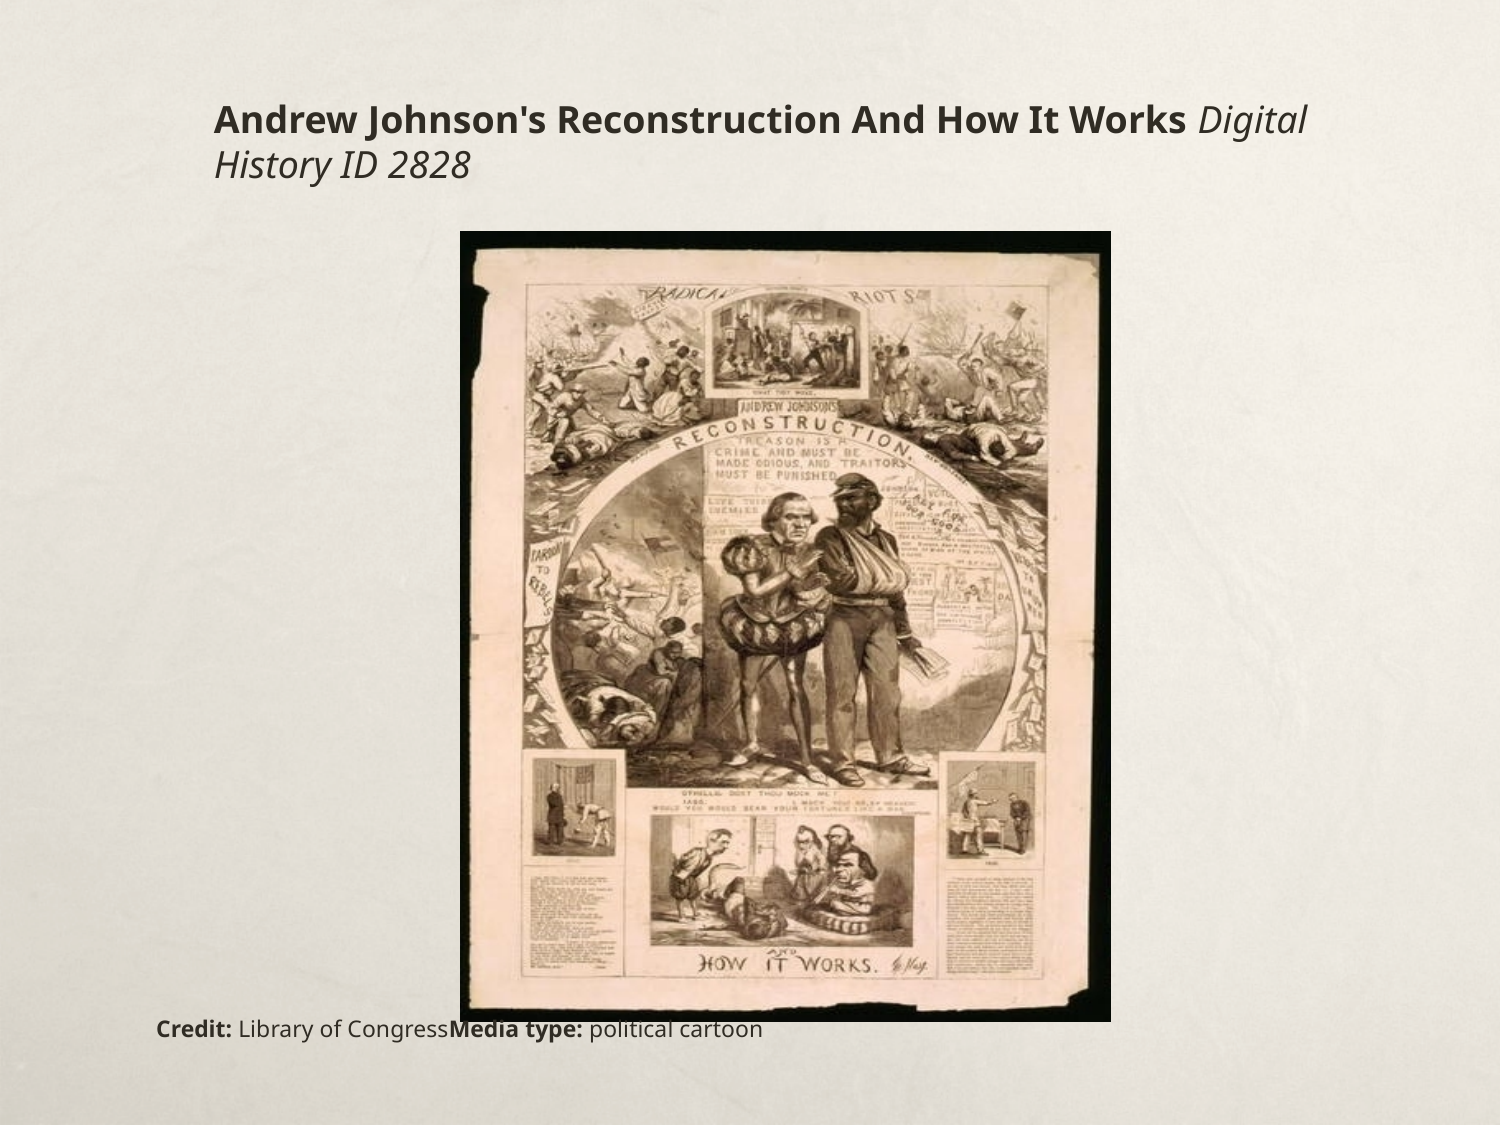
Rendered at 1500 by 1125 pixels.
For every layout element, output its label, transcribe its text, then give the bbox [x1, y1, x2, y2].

picture [459, 229, 1113, 1024]
text_box Credit: Library of Congress Media type: political cartoon [141, 1007, 1365, 1050]
text_box Andrew Johnson's Reconstruction And How It Works Digital History ID 2828 [199, 88, 1327, 239]
